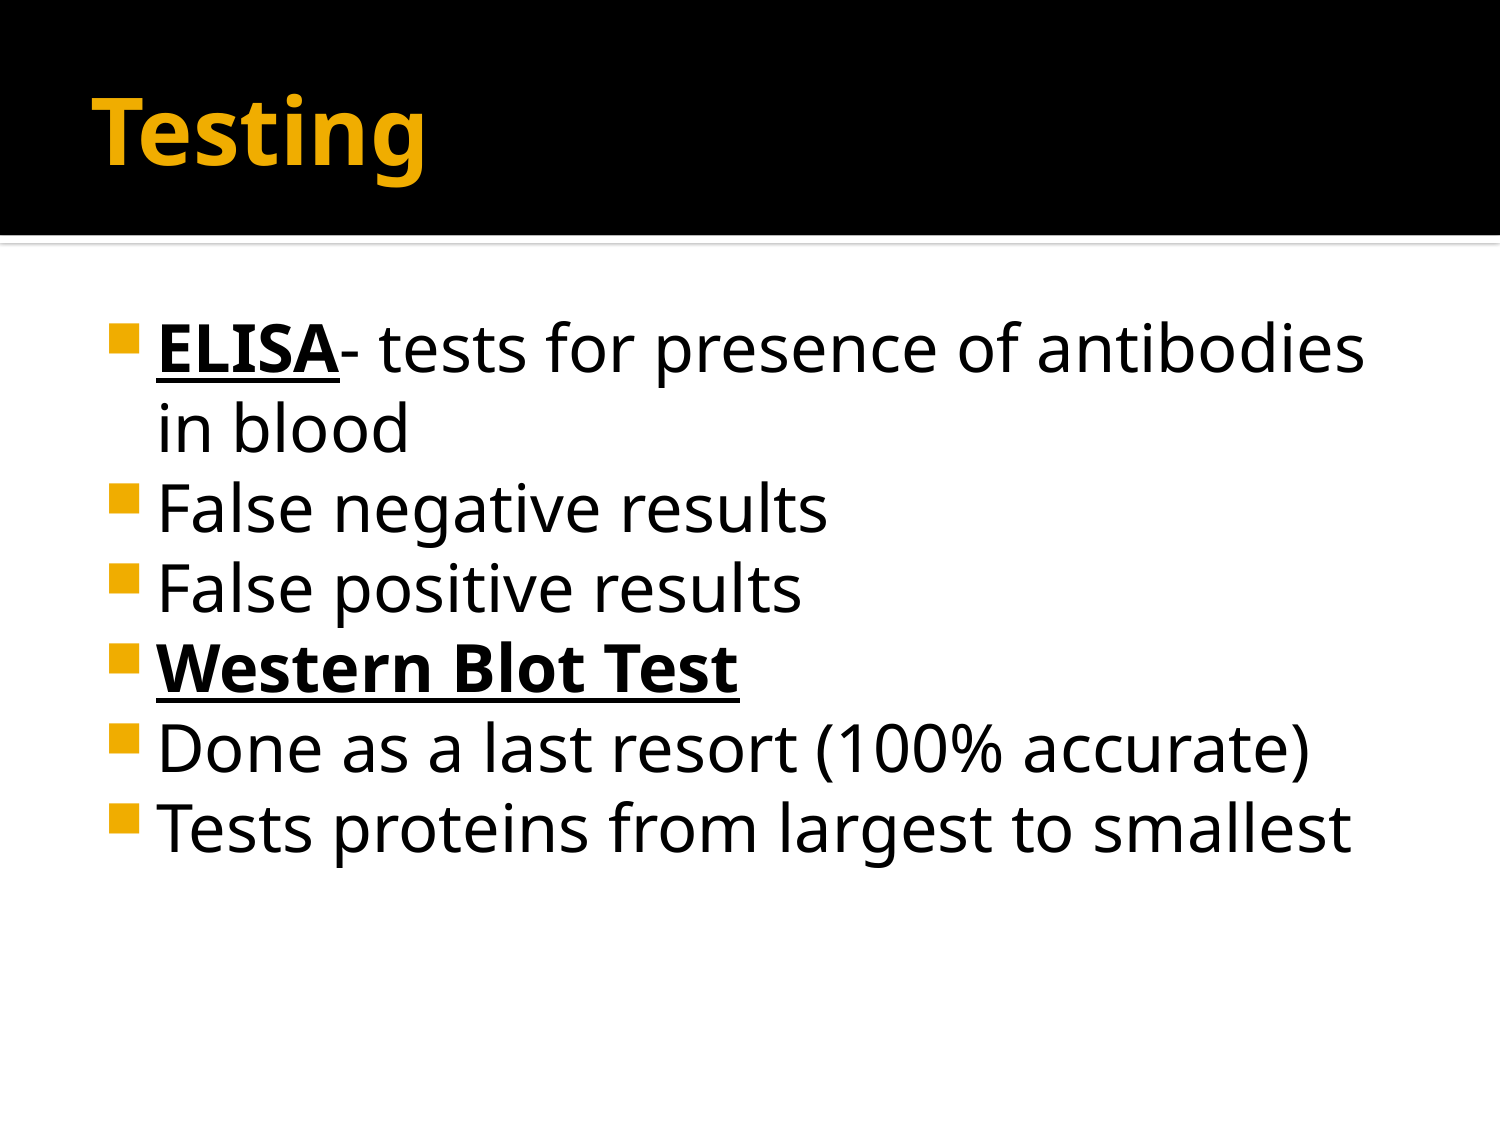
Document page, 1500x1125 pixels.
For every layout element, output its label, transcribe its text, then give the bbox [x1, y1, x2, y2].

title Testing [75, 25, 1425, 231]
list ELISA- tests for presence of antibodies in blood False negative results False positive results Western Blot Test Done as a last resort (100% accurate) Tests proteins from largest to smallest [75, 291, 1425, 1050]
